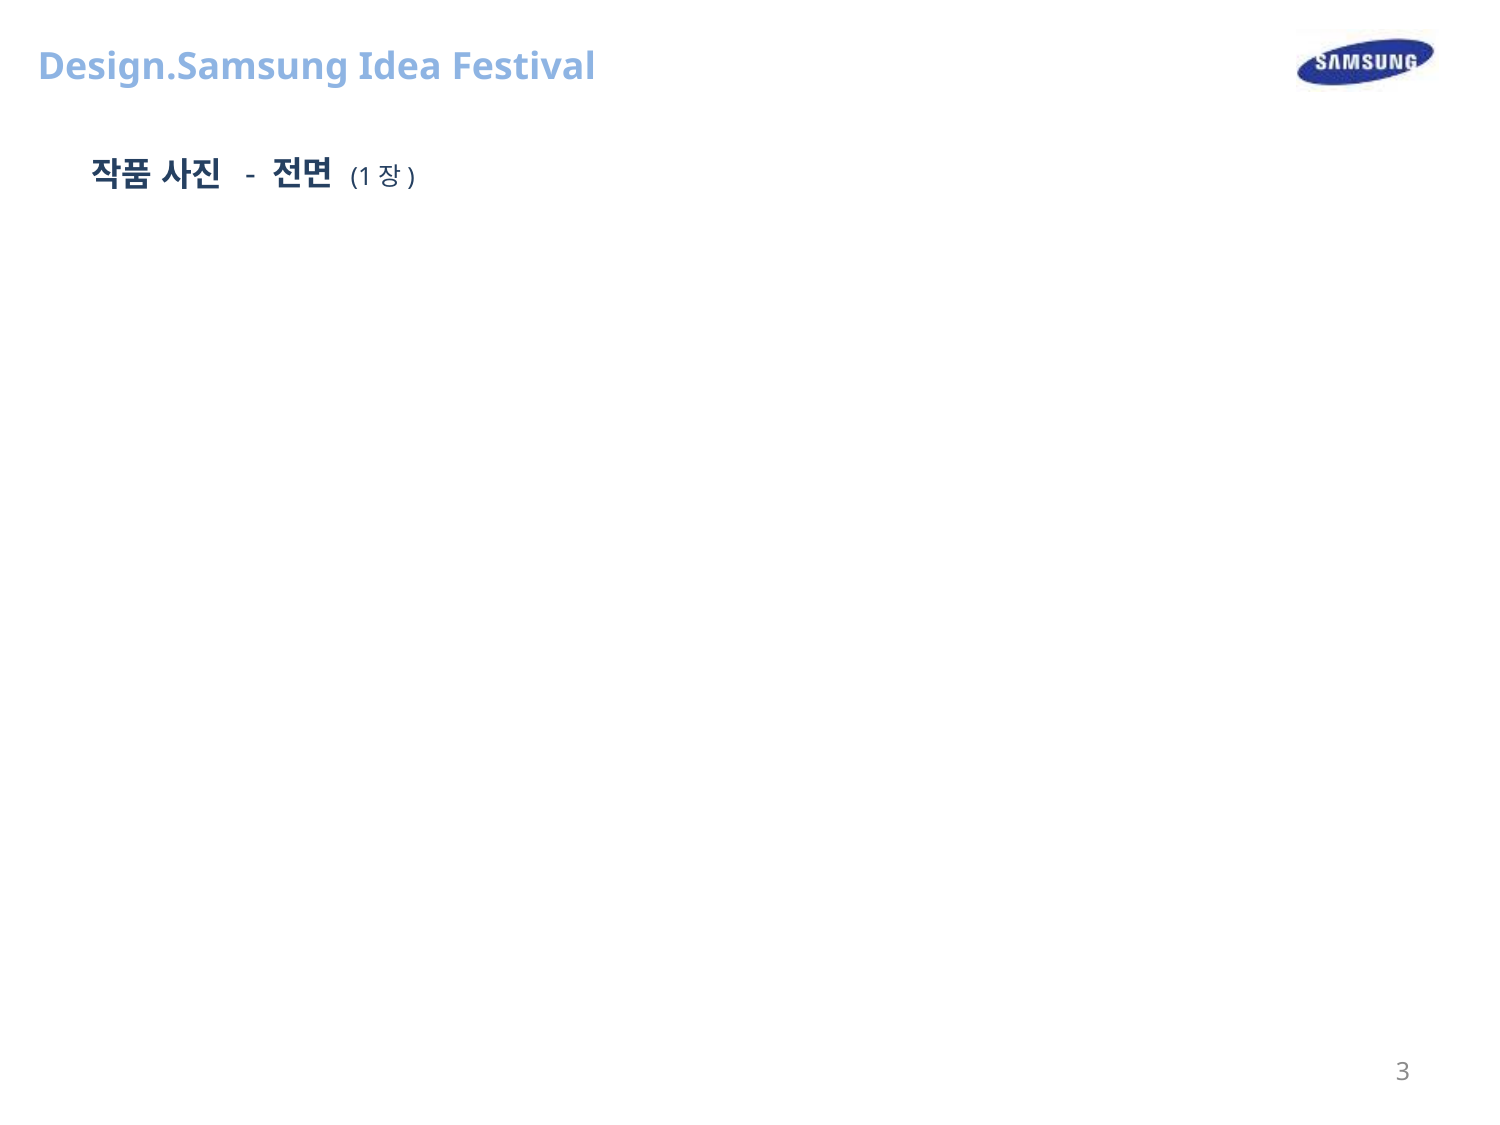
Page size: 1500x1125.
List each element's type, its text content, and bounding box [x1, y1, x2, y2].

slide_number 3 [1074, 1042, 1425, 1103]
picture [1296, 29, 1439, 92]
text_box - 전면 (1장) [230, 144, 514, 200]
